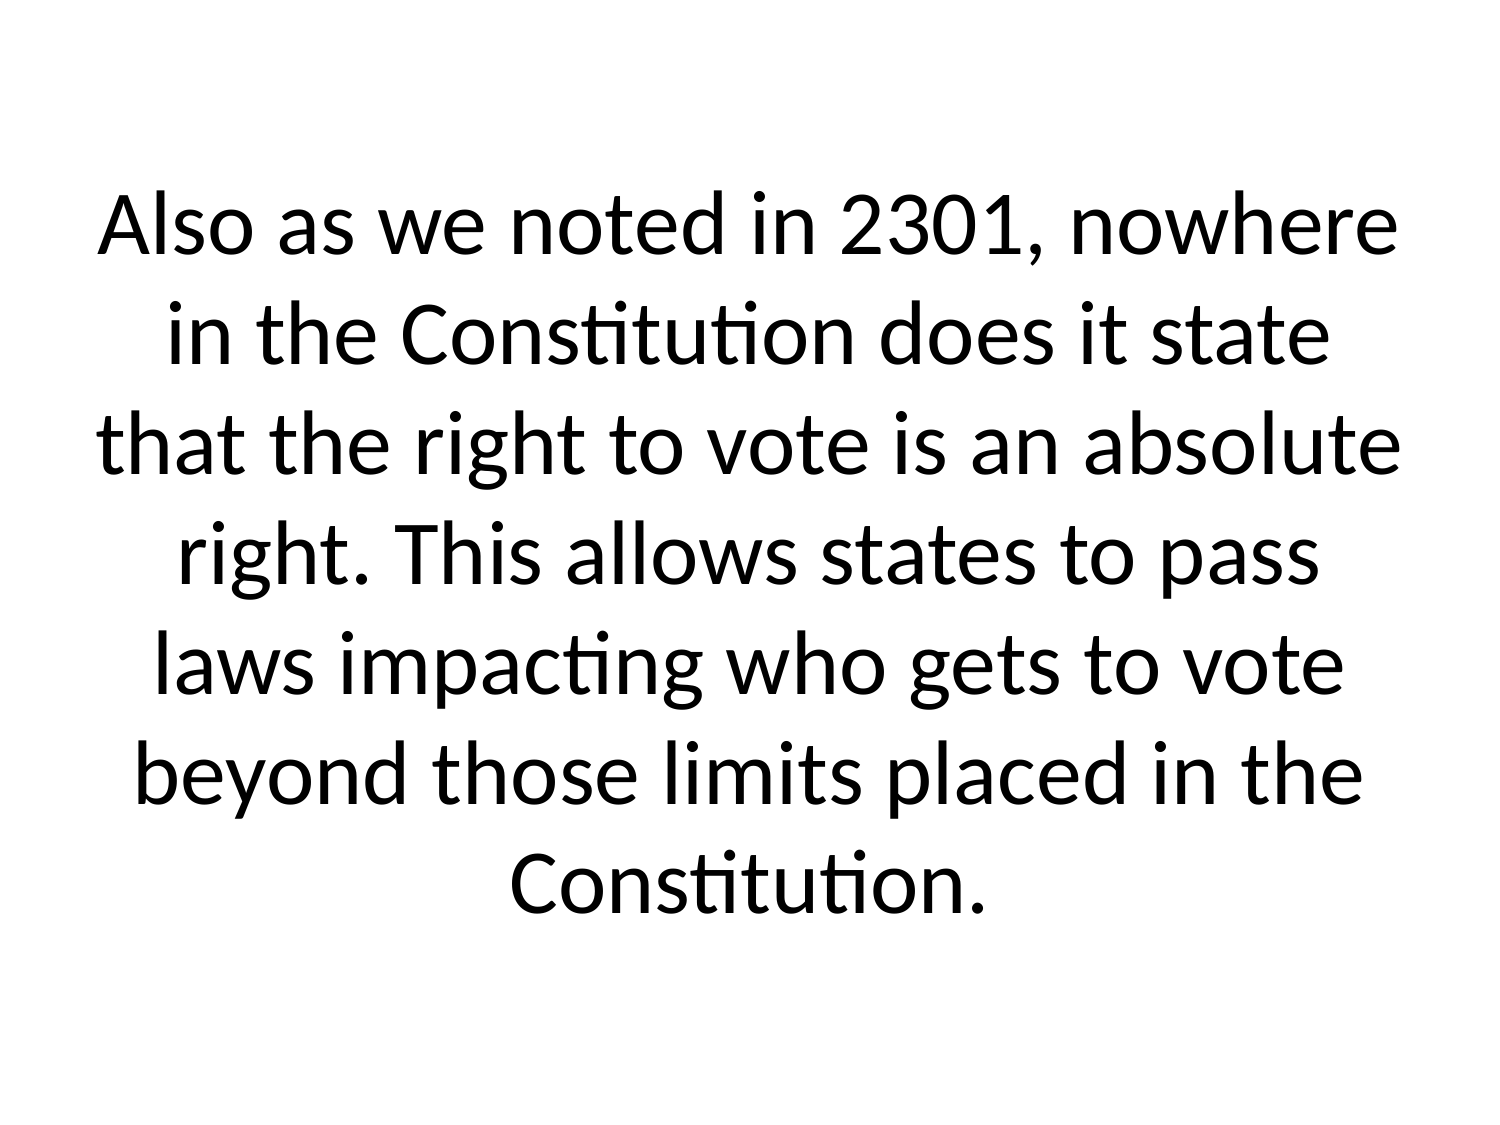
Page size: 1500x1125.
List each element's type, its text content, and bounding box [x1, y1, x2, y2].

title Also as we noted in 2301, nowhere in the Constitution does it state that the right to vote is an absolute right. This allows states to pass laws impacting who gets to vote beyond those limits placed in the Constitution. [74, 44, 1426, 1051]
